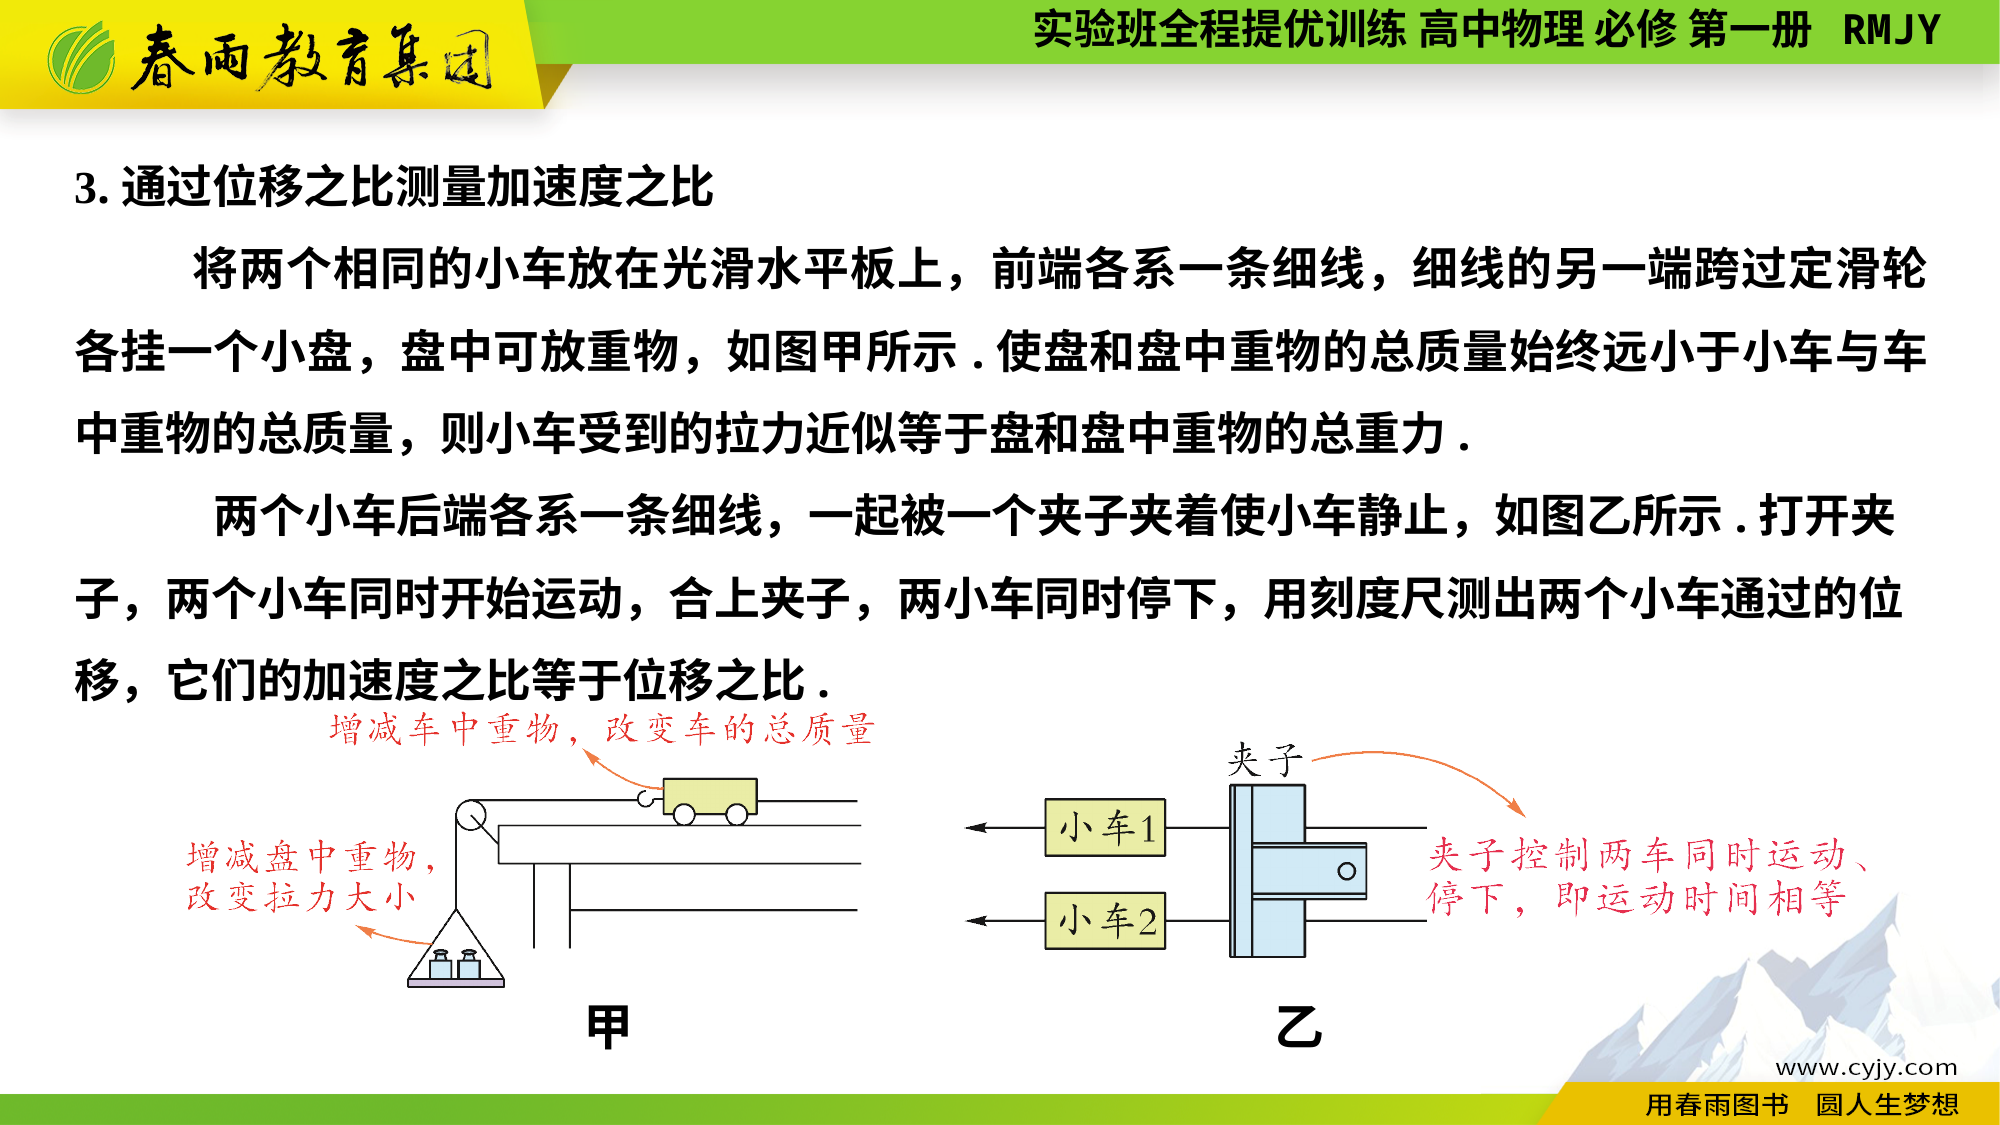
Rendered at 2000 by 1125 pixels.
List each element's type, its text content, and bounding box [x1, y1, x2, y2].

text_box 甲 乙 [568, 957, 1340, 1063]
list 3.通过位移之比测量加速度之比 将两个相同的小车放在光滑水平板上，前端各系一条细线，细线的另一端跨过定滑轮各挂一个小盘，盘中可放重物，如图甲所示.使盘和盘中重物的总质量始终远小于小车与车中重物的总质量，则小车受到的拉力近似等于盘和盘中重物的总重力. 两个小车后端各系一条细线，一起被一个夹子夹着使小车静止，如图乙所示.打开夹子，两个小车同时开始运动，合上夹子，两小车同时停下，用刻度尺测出两个小车通过的位移，它们的加速度之比等于位移之比. [59, 122, 1944, 721]
picture [0, 0, 2000, 1125]
